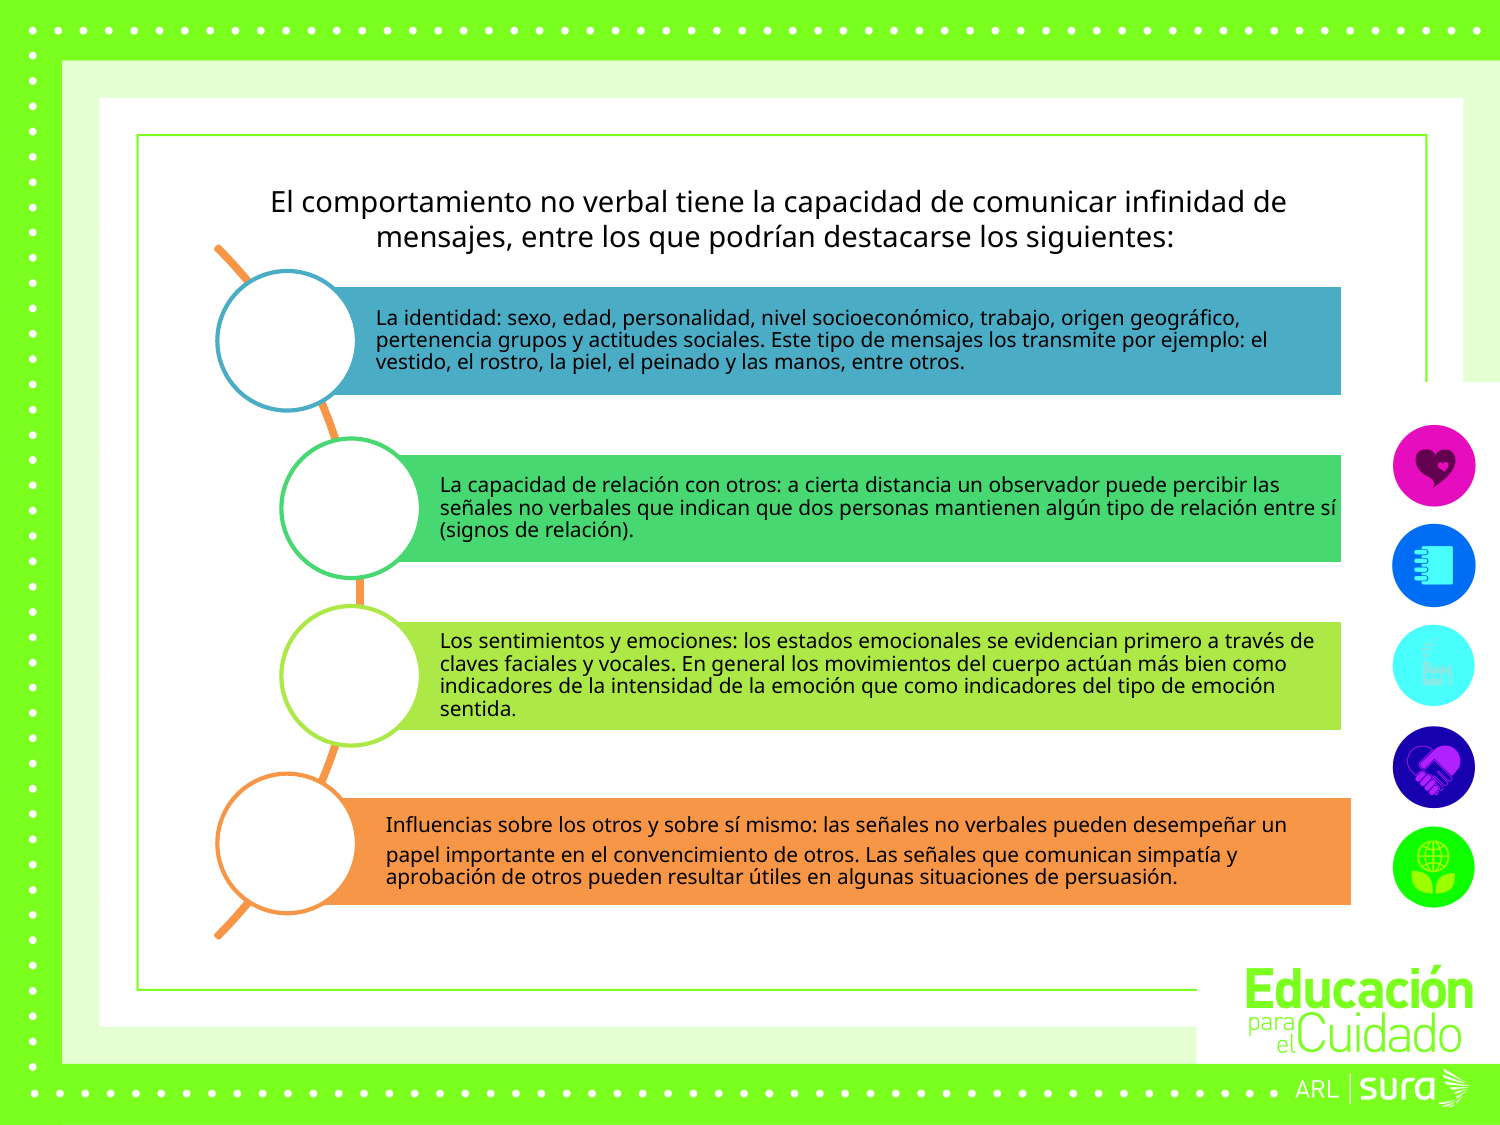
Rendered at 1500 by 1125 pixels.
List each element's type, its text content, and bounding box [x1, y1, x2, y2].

text_box El comportamiento no verbal tiene la capacidad de comunicar infinidad de mensajes, entre los que podrían destacarse los siguientes: [205, 176, 1354, 228]
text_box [204, 228, 1354, 956]
picture [0, 0, 1500, 1125]
